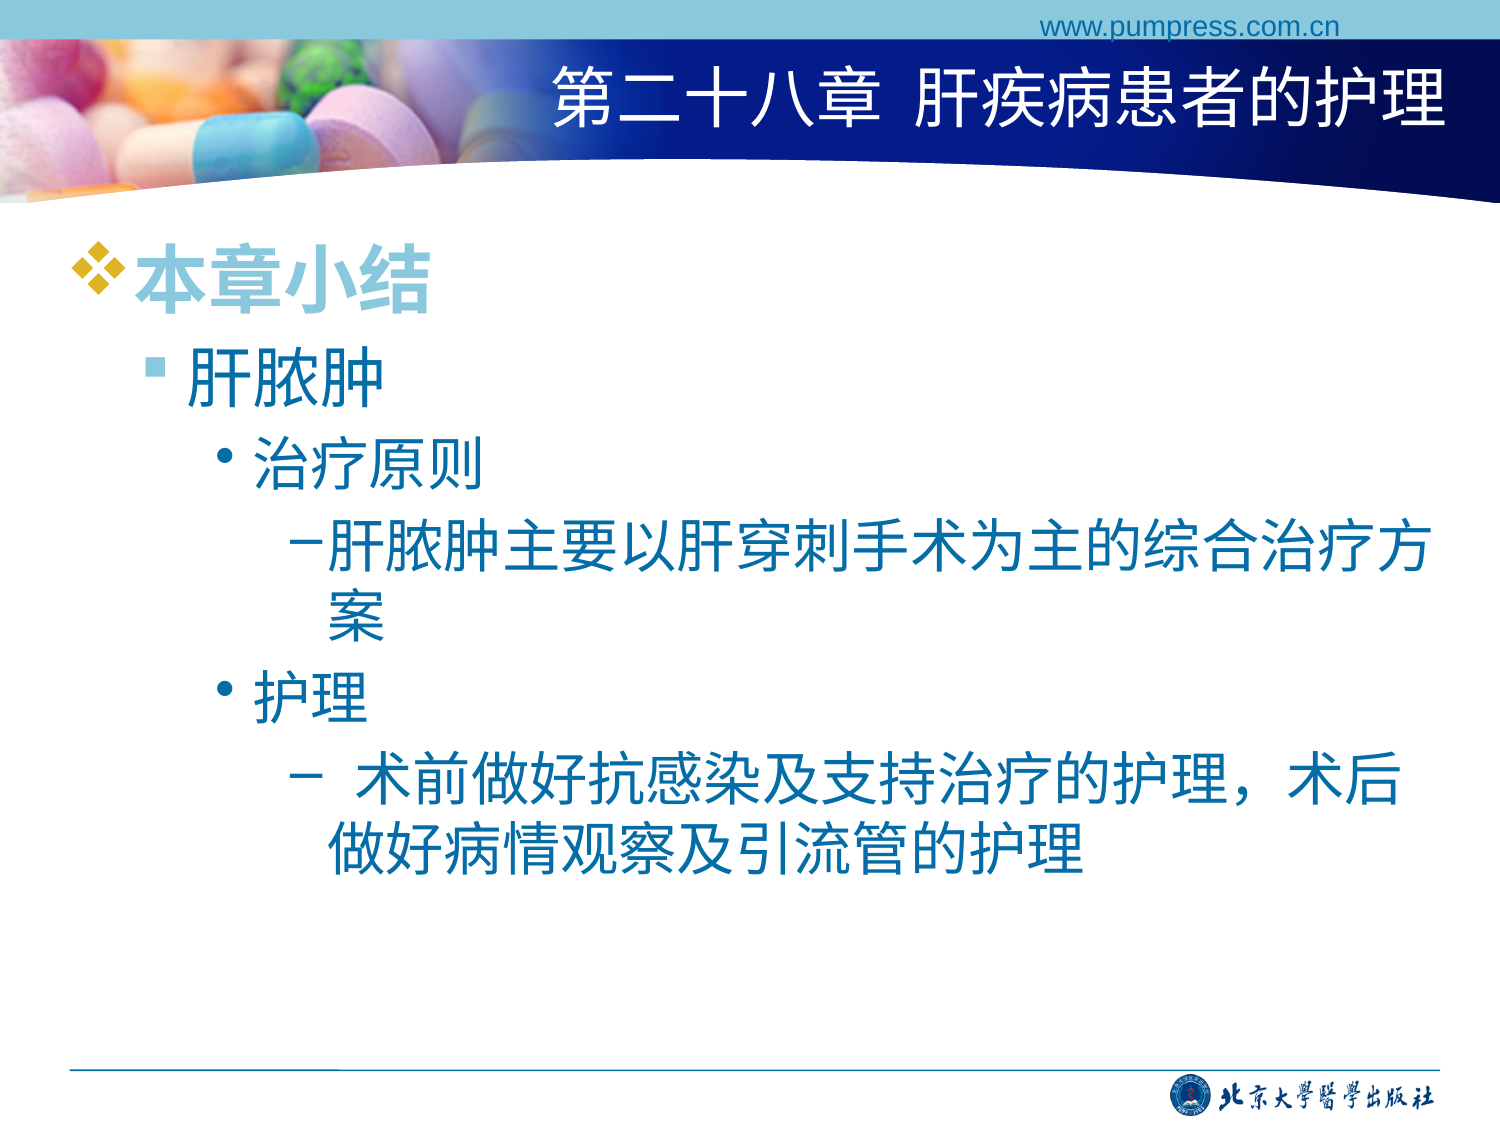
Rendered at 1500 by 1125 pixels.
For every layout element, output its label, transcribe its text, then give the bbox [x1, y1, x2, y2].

picture [0, 40, 1500, 203]
title 第二十八章 肝疾病患者的护理 [137, 49, 1463, 143]
slide_number www.pumpress.com.cn [1025, 0, 1463, 38]
picture [1170, 1074, 1436, 1118]
list 本章小结 肝脓肿 治疗原则 肝脓肿主要以肝穿刺手术为主的综合治疗方案 护理 术前做好抗感染及支持治疗的护理，术后做好病情观察及引流管的护理 [49, 224, 1463, 1026]
